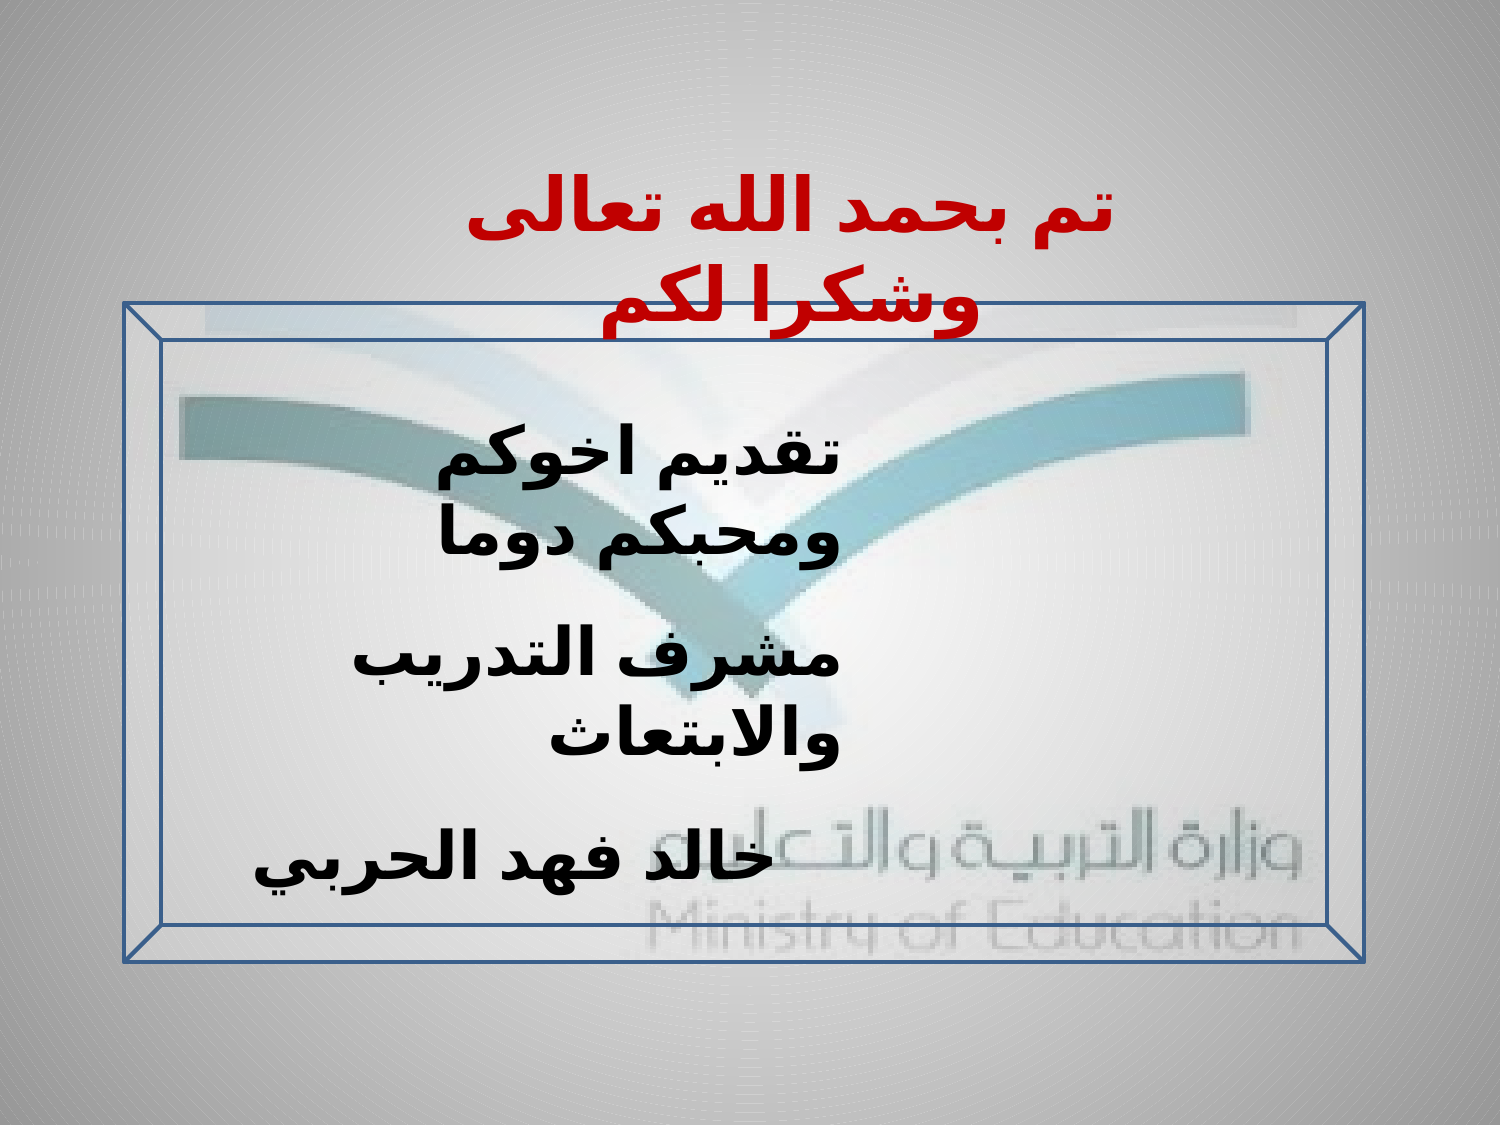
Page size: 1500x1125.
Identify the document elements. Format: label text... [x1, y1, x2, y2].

list تقديم اخوكم ومحبكم دوما مشرف التدريب والابتعاث خالد فهد الحربي [171, 360, 860, 905]
text_box تم بحمد الله تعالى وشكرا لكم [372, 148, 1211, 344]
text_box [122, 301, 1366, 964]
